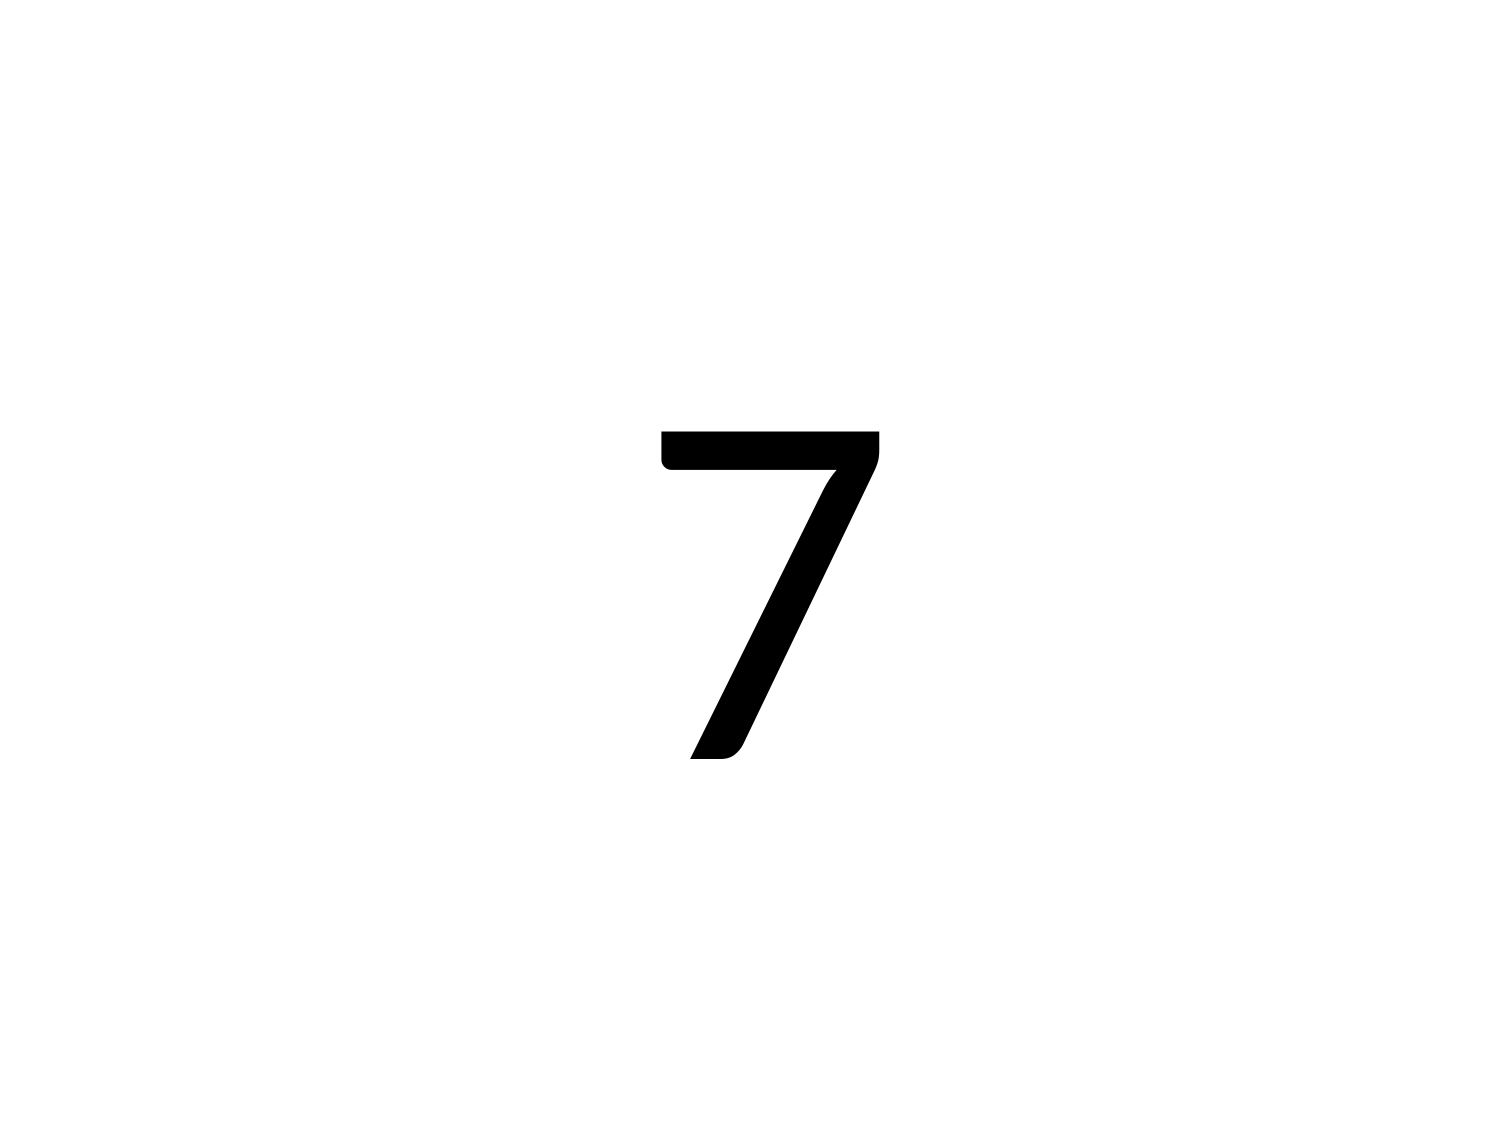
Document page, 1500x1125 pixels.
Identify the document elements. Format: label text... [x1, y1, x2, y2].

text_box 7 [411, 241, 1123, 1109]
